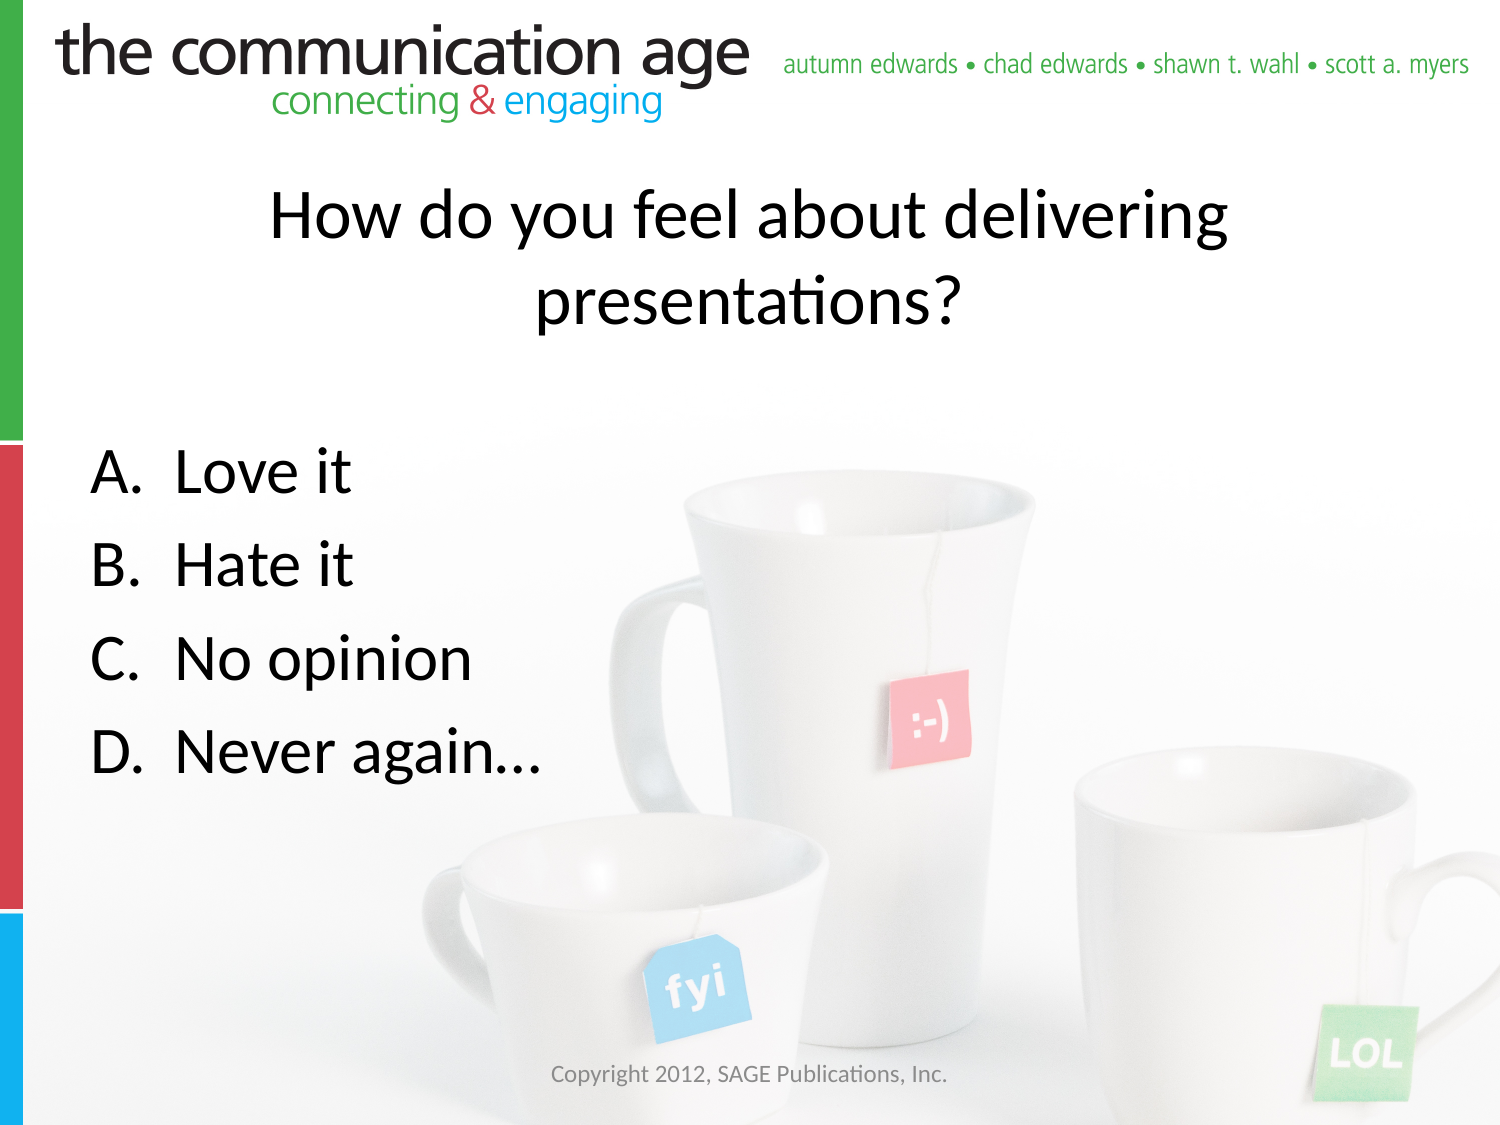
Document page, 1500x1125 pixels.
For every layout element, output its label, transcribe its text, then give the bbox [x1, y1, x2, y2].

list Love it Hate it No opinion Never again… [75, 419, 1425, 1005]
picture [0, 0, 1500, 1125]
title How do you feel about delivering presentations? [75, 159, 1425, 347]
footer Copyright 2012, SAGE Publications, Inc. [512, 1042, 988, 1103]
